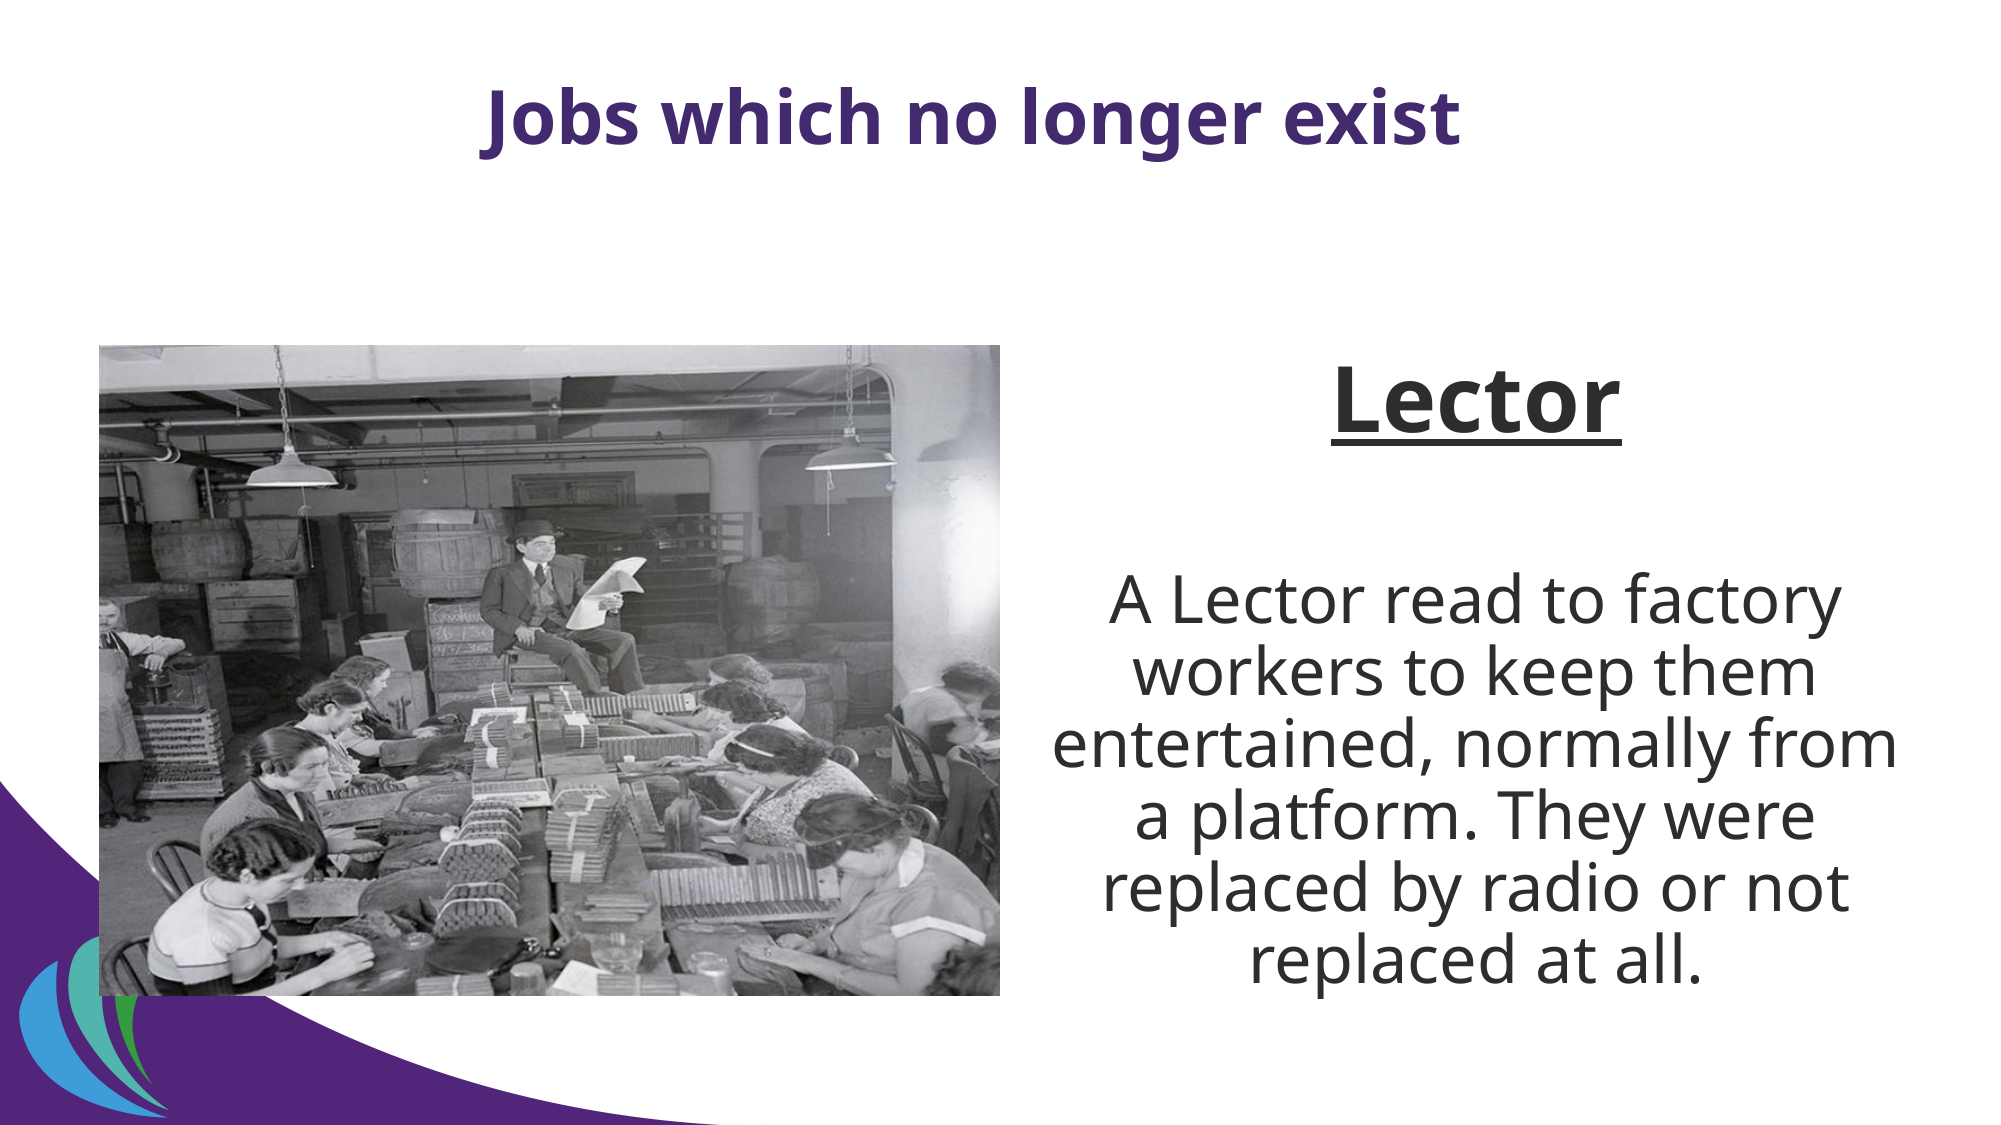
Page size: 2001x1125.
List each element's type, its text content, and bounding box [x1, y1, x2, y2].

title Jobs which no longer exist [148, 12, 1799, 229]
list Lector A Lector read to factory workers to keep them entertained, normally from a platform. They were replaced by radio or not replaced at all. [1034, 345, 1919, 1036]
picture [0, 1, 2000, 1125]
